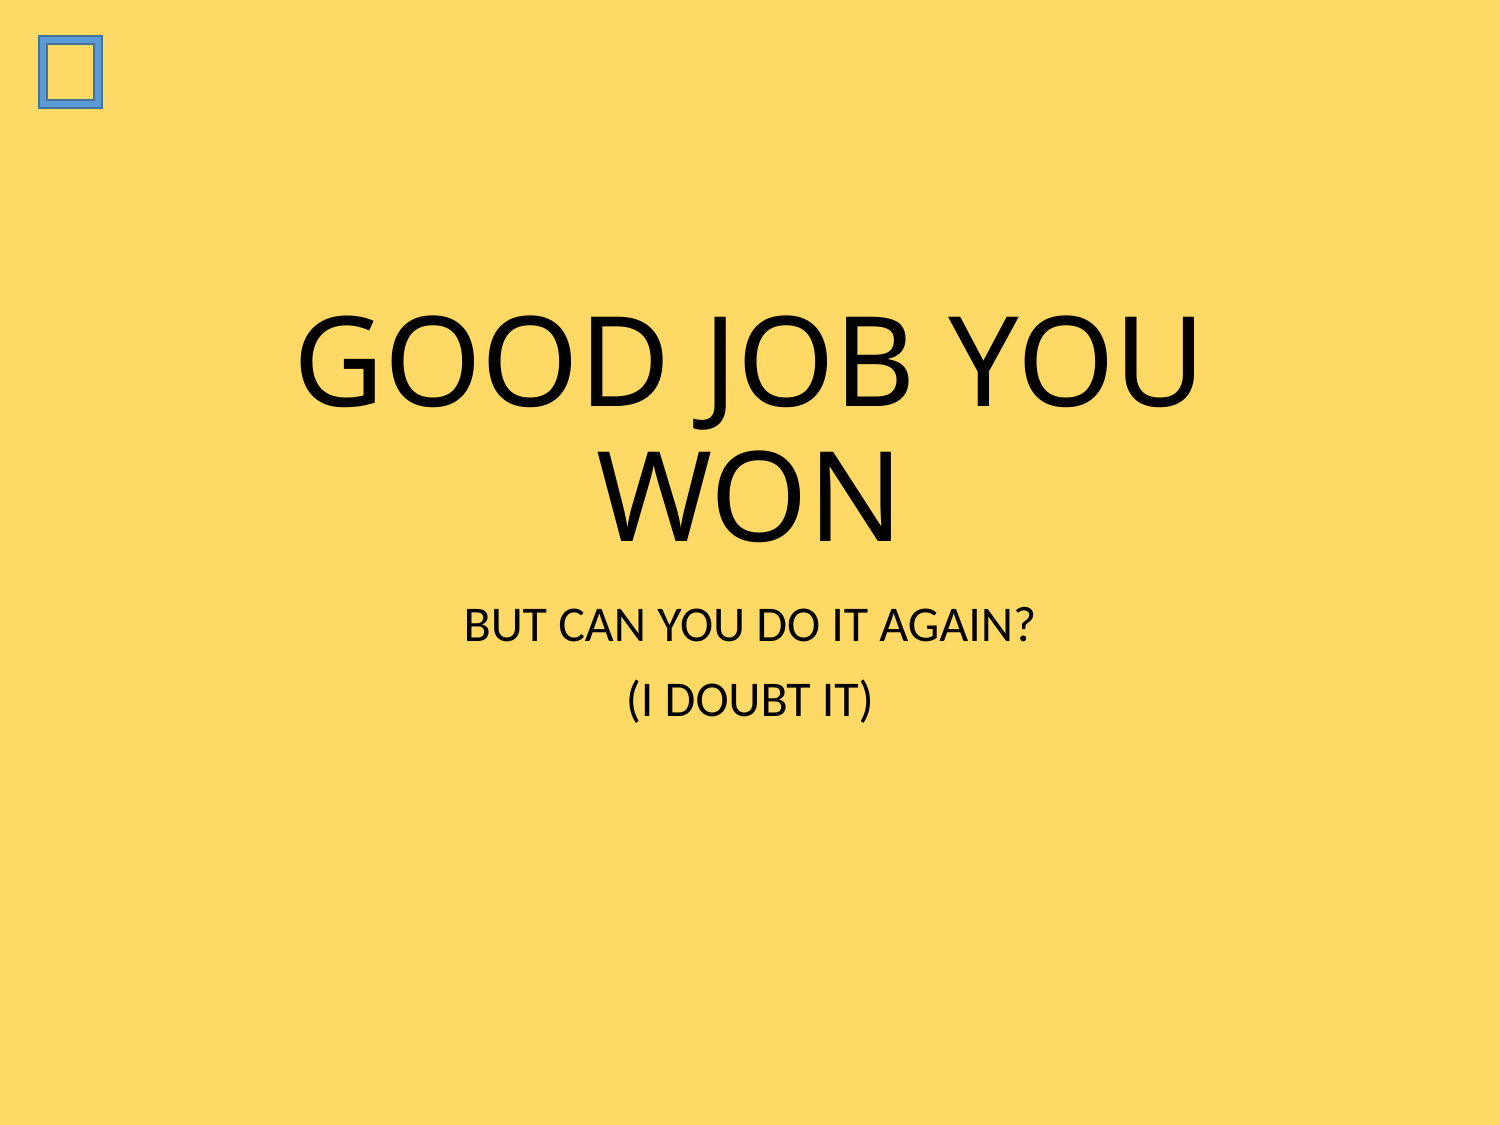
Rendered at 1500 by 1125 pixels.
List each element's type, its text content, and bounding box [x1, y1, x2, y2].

title GOOD JOB YOU WON [112, 184, 1388, 576]
text_box [38, 35, 103, 109]
subtitle BUT CAN YOU DO IT AGAIN? (I DOUBT IT) [187, 590, 1313, 863]
